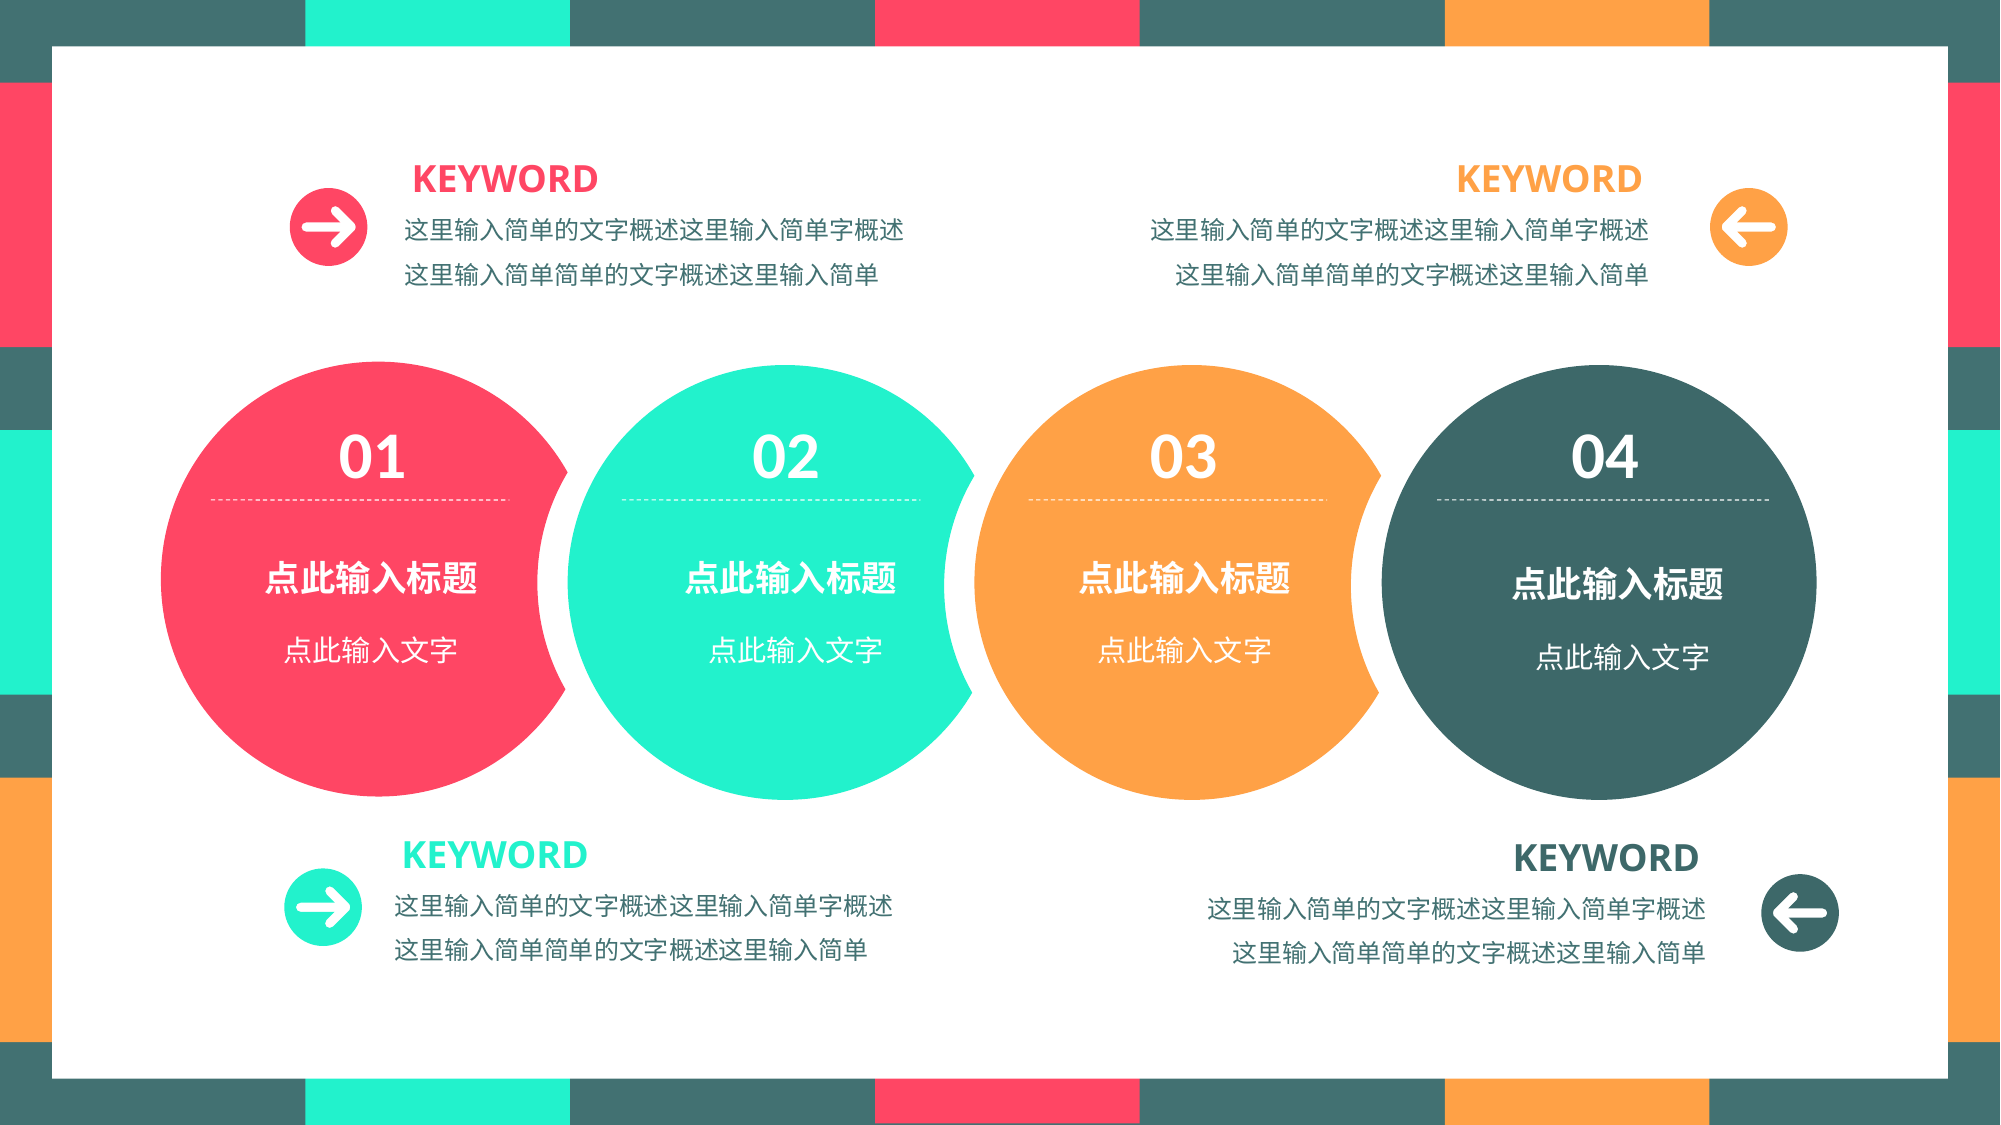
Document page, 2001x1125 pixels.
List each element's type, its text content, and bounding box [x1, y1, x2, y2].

text_box 这里输入简单的文字概述这里输入简单字概述这里输入简单简单的文字概述这里输入简单 [1134, 192, 1665, 298]
text_box 04 [1556, 364, 1654, 499]
text_box [1948, 430, 2000, 695]
text_box KEYWORD [396, 147, 615, 192]
text_box 点此输入文字 [593, 607, 981, 675]
text_box [0, 1043, 305, 1125]
text_box KEYWORD [1497, 826, 1715, 870]
text_box [995, 675, 1379, 800]
text_box [160, 366, 568, 635]
text_box 点此输入文字 [981, 607, 1388, 675]
text_box KEYWORD [1440, 147, 1659, 192]
text_box [1710, 188, 1788, 266]
text_box [875, 0, 1140, 46]
text_box [0, 430, 52, 695]
text_box 02 [737, 364, 835, 499]
text_box [568, 370, 975, 800]
text_box [1140, 0, 1444, 46]
text_box [981, 368, 1382, 527]
text_box [183, 675, 566, 797]
text_box [1710, 0, 2000, 82]
text_box [0, 0, 305, 82]
text_box [1948, 348, 2000, 430]
text_box 点此输入文字 [168, 607, 574, 675]
text_box KEYWORD [386, 823, 604, 867]
text_box [284, 868, 362, 947]
text_box [875, 1079, 1140, 1124]
text_box [305, 1079, 570, 1125]
text_box [52, 46, 1948, 1079]
text_box [1948, 695, 2000, 777]
text_box 这里输入简单的文字概述这里输入简单字概述这里输入简单简单的文字概述这里输入简单 [390, 192, 931, 298]
text_box [570, 0, 875, 46]
text_box 01 [324, 364, 422, 499]
text_box 这里输入简单的文字概述这里输入简单字概述这里输入简单简单的文字概述这里输入简单 [379, 867, 921, 973]
text_box 这里输入简单的文字概述这里输入简单字概述这里输入简单简单的文字概述这里输入简单 [1191, 870, 1722, 976]
text_box 点此输入标题 [168, 527, 574, 606]
text_box [570, 1079, 1444, 1125]
text_box [289, 188, 368, 266]
text_box [0, 348, 52, 430]
text_box 点此输入标题 [981, 527, 1388, 606]
text_box [1444, 1079, 1710, 1125]
text_box [305, 0, 570, 46]
text_box 点此输入标题 [1414, 533, 1821, 613]
text_box [1761, 874, 1839, 952]
text_box [1382, 369, 1815, 800]
text_box 03 [1134, 364, 1233, 499]
text_box 点此输入文字 [1419, 614, 1826, 682]
text_box [1948, 777, 2000, 1043]
text_box [1710, 1043, 2000, 1125]
text_box [1948, 82, 2000, 348]
text_box [0, 695, 52, 777]
text_box [0, 777, 52, 1043]
text_box [0, 82, 52, 348]
text_box [1444, 0, 1710, 46]
text_box 点此输入标题 [587, 527, 981, 606]
